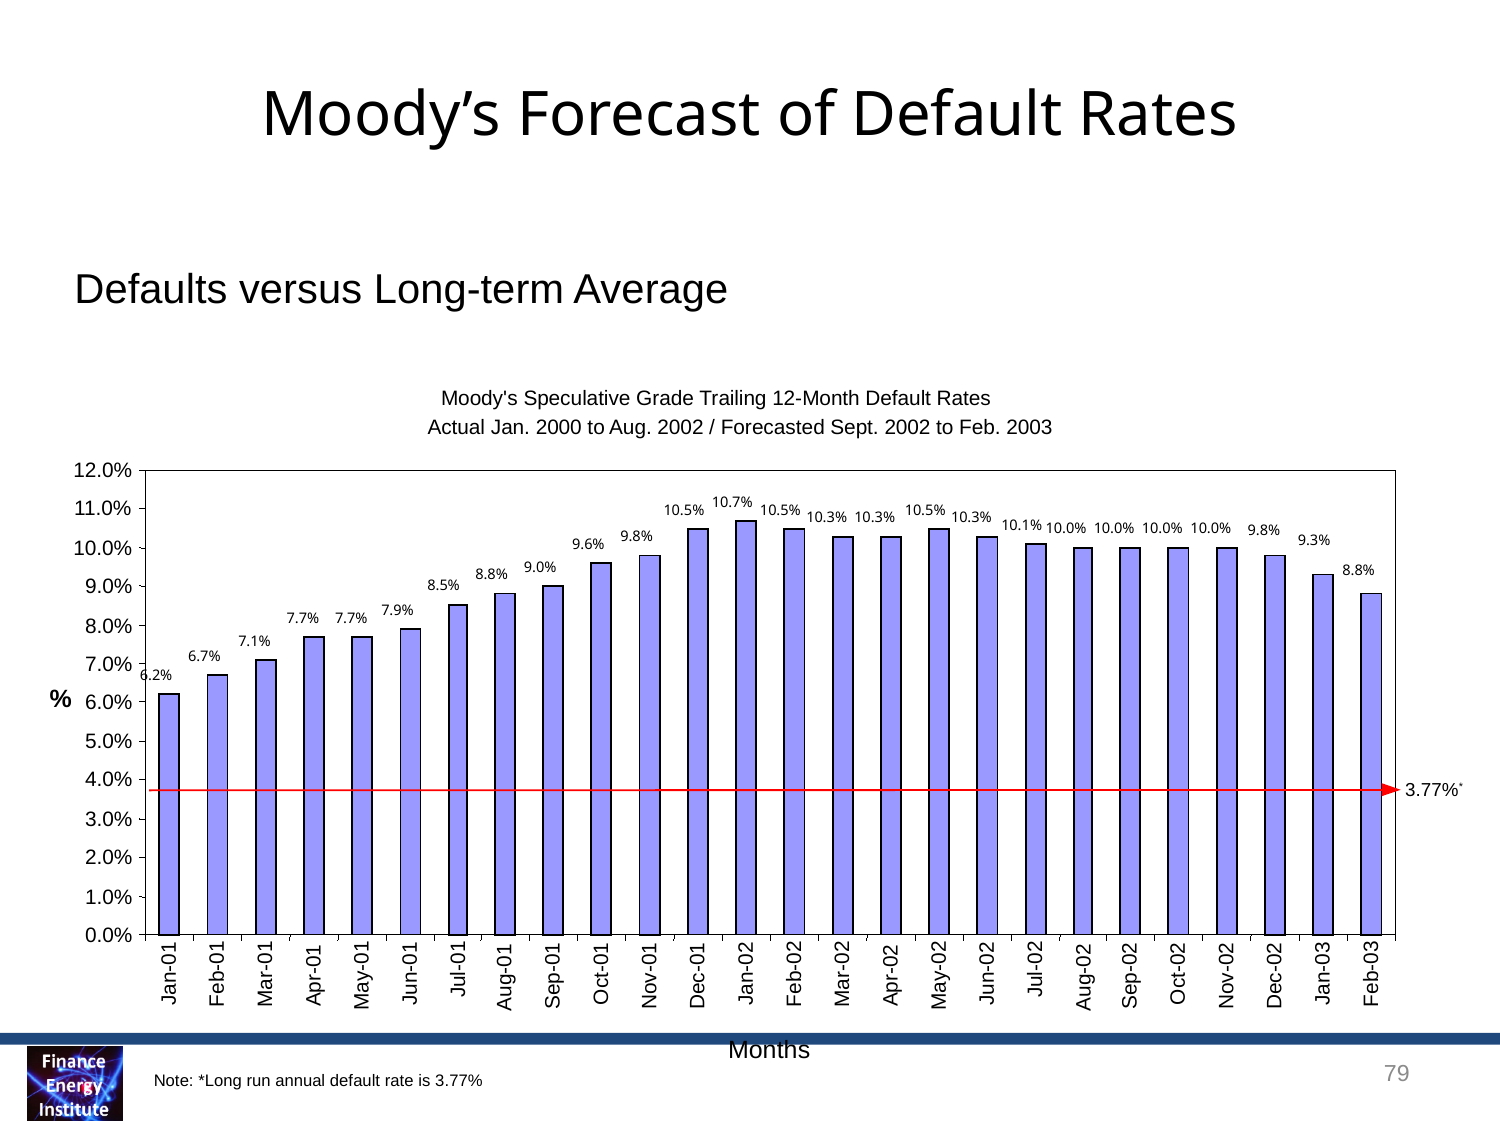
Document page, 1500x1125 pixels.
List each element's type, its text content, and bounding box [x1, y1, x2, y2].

text_box [901, 805, 929, 934]
text_box [1155, 935, 1202, 940]
text_box [950, 805, 977, 934]
text_box 2.0% [85, 843, 133, 869]
text_box 9.3% [1297, 530, 1331, 549]
text_box [880, 536, 901, 781]
text_box 9.0% [85, 572, 133, 598]
text_box Jan-01 [154, 942, 180, 1006]
text_box [1012, 935, 1106, 940]
text_box [578, 935, 625, 940]
text_box Defaults versus Long-term Average [40, 261, 1345, 320]
text_box [339, 935, 386, 940]
text_box [708, 805, 736, 934]
text_box [435, 935, 481, 940]
text_box 0.0% [85, 921, 133, 947]
text_box [530, 935, 577, 940]
text_box [516, 805, 543, 934]
text_box 7.7% [334, 608, 368, 626]
text_box [1264, 555, 1286, 781]
text_box [159, 694, 180, 781]
text_box [977, 805, 998, 934]
text_box [757, 805, 784, 934]
text_box Feb-03 [1357, 941, 1383, 1007]
text_box 6.2% [139, 665, 173, 683]
text_box [1093, 805, 1120, 934]
text_box [1073, 547, 1093, 781]
text_box Jun-01 [396, 942, 422, 1006]
text_box [929, 805, 950, 934]
text_box [146, 935, 193, 940]
text_box [1348, 935, 1376, 940]
text_box Apr-02 [876, 944, 902, 1007]
text_box [194, 935, 241, 940]
text_box [207, 674, 228, 781]
text_box Mar-02 [828, 941, 854, 1007]
text_box [1141, 805, 1168, 934]
text_box Jun-02 [973, 942, 999, 1006]
text_box [639, 805, 660, 934]
text_box [276, 805, 303, 934]
text_box [1107, 935, 1154, 940]
text_box 10.7% [711, 492, 753, 511]
text_box [1168, 805, 1189, 934]
text_box 7.0% [85, 650, 133, 676]
text_box 11.0% [74, 494, 132, 520]
text_box [784, 805, 805, 934]
text_box [125, 474, 145, 940]
text_box [819, 935, 915, 940]
text_box 9.0% [523, 557, 557, 575]
text_box [998, 805, 1025, 934]
text_box [228, 805, 255, 934]
text_box [564, 805, 591, 934]
text_box Dec-02 [1260, 942, 1286, 1010]
text_box 10.5% [904, 500, 946, 518]
text_box [723, 935, 770, 940]
text_box % [49, 682, 72, 713]
text_box [303, 636, 324, 781]
text_box Feb-02 [780, 941, 806, 1007]
text_box [400, 805, 421, 934]
text_box [1216, 547, 1237, 781]
text_box 6.7% [188, 646, 221, 664]
text_box [832, 536, 853, 781]
text_box 10.1% [1001, 515, 1043, 533]
text_box 7.9% [381, 601, 414, 619]
text_box [1313, 805, 1334, 934]
text_box 10.0% [1190, 519, 1232, 537]
text_box 1.0% [85, 883, 133, 909]
text_box [1237, 805, 1264, 934]
text_box [467, 805, 495, 934]
text_box [1382, 805, 1396, 934]
text_box [1286, 805, 1313, 934]
text_box [853, 805, 880, 934]
text_box [1216, 805, 1237, 934]
text_box [146, 470, 1396, 783]
text_box [977, 536, 998, 781]
text_box [324, 805, 352, 934]
text_box Note: *Long run annual default rate is 3.77% [119, 1062, 819, 1097]
text_box [771, 935, 818, 940]
text_box 4.0% [85, 765, 133, 791]
text_box [1025, 544, 1046, 781]
text_box Jan-03 [1308, 942, 1334, 1006]
text_box [242, 935, 338, 940]
text_box 6.0% [85, 688, 133, 714]
text_box [1073, 805, 1093, 934]
text_box [495, 805, 516, 934]
text_box [964, 935, 1011, 940]
text_box Mar-01 [251, 941, 277, 1007]
text_box Nov-01 [635, 942, 661, 1010]
text_box [1361, 805, 1382, 934]
text_box 9.8% [620, 527, 653, 545]
text_box [832, 805, 853, 934]
text_box [805, 805, 832, 934]
text_box [916, 935, 963, 940]
text_box May-01 [347, 940, 373, 1011]
text_box 10.3% [806, 507, 847, 526]
text_box [1120, 547, 1141, 781]
text_box [687, 805, 708, 934]
text_box 10.3% [951, 507, 992, 526]
text_box 3.77%* [1405, 777, 1479, 800]
text_box [1189, 805, 1216, 934]
text_box [303, 805, 324, 934]
text_box [660, 805, 687, 934]
text_box 3.0% [85, 805, 133, 831]
text_box 9.8% [1247, 521, 1281, 539]
text_box Nov-02 [1212, 942, 1238, 1010]
text_box [543, 585, 564, 781]
text_box Actual Jan. 2000 to Aug. 2002 / Forecasted Sept. 2002 to Feb. 2003 [421, 413, 1053, 439]
text_box Sep-01 [538, 942, 564, 1010]
text_box [448, 604, 467, 781]
text_box [400, 629, 421, 781]
text_box [421, 805, 448, 934]
text_box Apr-01 [299, 944, 325, 1007]
text_box 8.8% [475, 565, 508, 583]
text_box 10.3% [854, 507, 896, 526]
text_box [482, 935, 529, 940]
title Moody’s Forecast of Default Rates [70, 56, 1430, 164]
text_box 10.0% [1093, 519, 1135, 537]
text_box Jul-02 [1021, 941, 1047, 998]
text_box Aug-02 [1069, 944, 1095, 1012]
text_box [180, 805, 207, 934]
text_box [1361, 593, 1382, 781]
text_box 8.0% [85, 612, 133, 638]
text_box 5.0% [85, 728, 133, 754]
text_box Feb-01 [203, 941, 229, 1007]
text_box Months [728, 1033, 811, 1062]
text_box 8.8% [1342, 561, 1375, 579]
picture [27, 1046, 123, 1121]
text_box Jul-01 [444, 941, 470, 998]
text_box [1300, 935, 1347, 940]
text_box [1168, 547, 1189, 781]
text_box [1313, 574, 1334, 781]
text_box [352, 636, 373, 781]
text_box Aug-01 [490, 944, 516, 1012]
text_box [929, 528, 950, 781]
text_box Oct-01 [587, 942, 613, 1006]
text_box [255, 805, 276, 934]
text_box 10.0% [1045, 519, 1087, 537]
text_box [146, 802, 159, 934]
text_box [612, 805, 639, 934]
text_box [159, 805, 180, 934]
text_box 10.5% [759, 500, 801, 518]
text_box [639, 555, 660, 781]
text_box [736, 805, 757, 934]
text_box 10.0% [73, 534, 133, 560]
text_box [495, 593, 516, 781]
text_box [591, 563, 612, 781]
text_box [207, 805, 228, 934]
text_box [591, 805, 612, 934]
text_box [352, 805, 373, 934]
text_box Jan-02 [731, 942, 757, 1006]
text_box Moody's Speculative Grade Trailing 12-Month Default Rates [441, 384, 992, 410]
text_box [148, 782, 1401, 797]
text_box Dec-01 [683, 942, 709, 1010]
text_box [687, 528, 708, 781]
text_box [1334, 805, 1361, 934]
text_box [1025, 805, 1046, 934]
text_box Oct-02 [1163, 942, 1189, 1006]
text_box [1264, 805, 1286, 934]
text_box 9.6% [572, 534, 605, 552]
text_box [880, 805, 901, 934]
text_box [1046, 805, 1073, 934]
text_box [387, 935, 434, 940]
text_box [736, 521, 757, 781]
text_box [626, 935, 722, 940]
text_box [255, 659, 276, 781]
text_box 10.5% [663, 500, 705, 518]
text_box 8.5% [427, 576, 460, 594]
text_box [1203, 935, 1299, 940]
text_box May-02 [924, 940, 950, 1011]
text_box [543, 805, 564, 934]
text_box [784, 528, 805, 781]
text_box 7.1% [238, 631, 271, 649]
text_box [1120, 805, 1141, 934]
text_box [373, 805, 400, 934]
text_box 10.0% [1141, 519, 1183, 537]
text_box Sep-02 [1115, 942, 1141, 1010]
text_box [448, 805, 467, 934]
text_box 7.7% [286, 608, 320, 626]
text_box 12.0% [73, 457, 133, 483]
slide_number 79 [1074, 1042, 1425, 1103]
